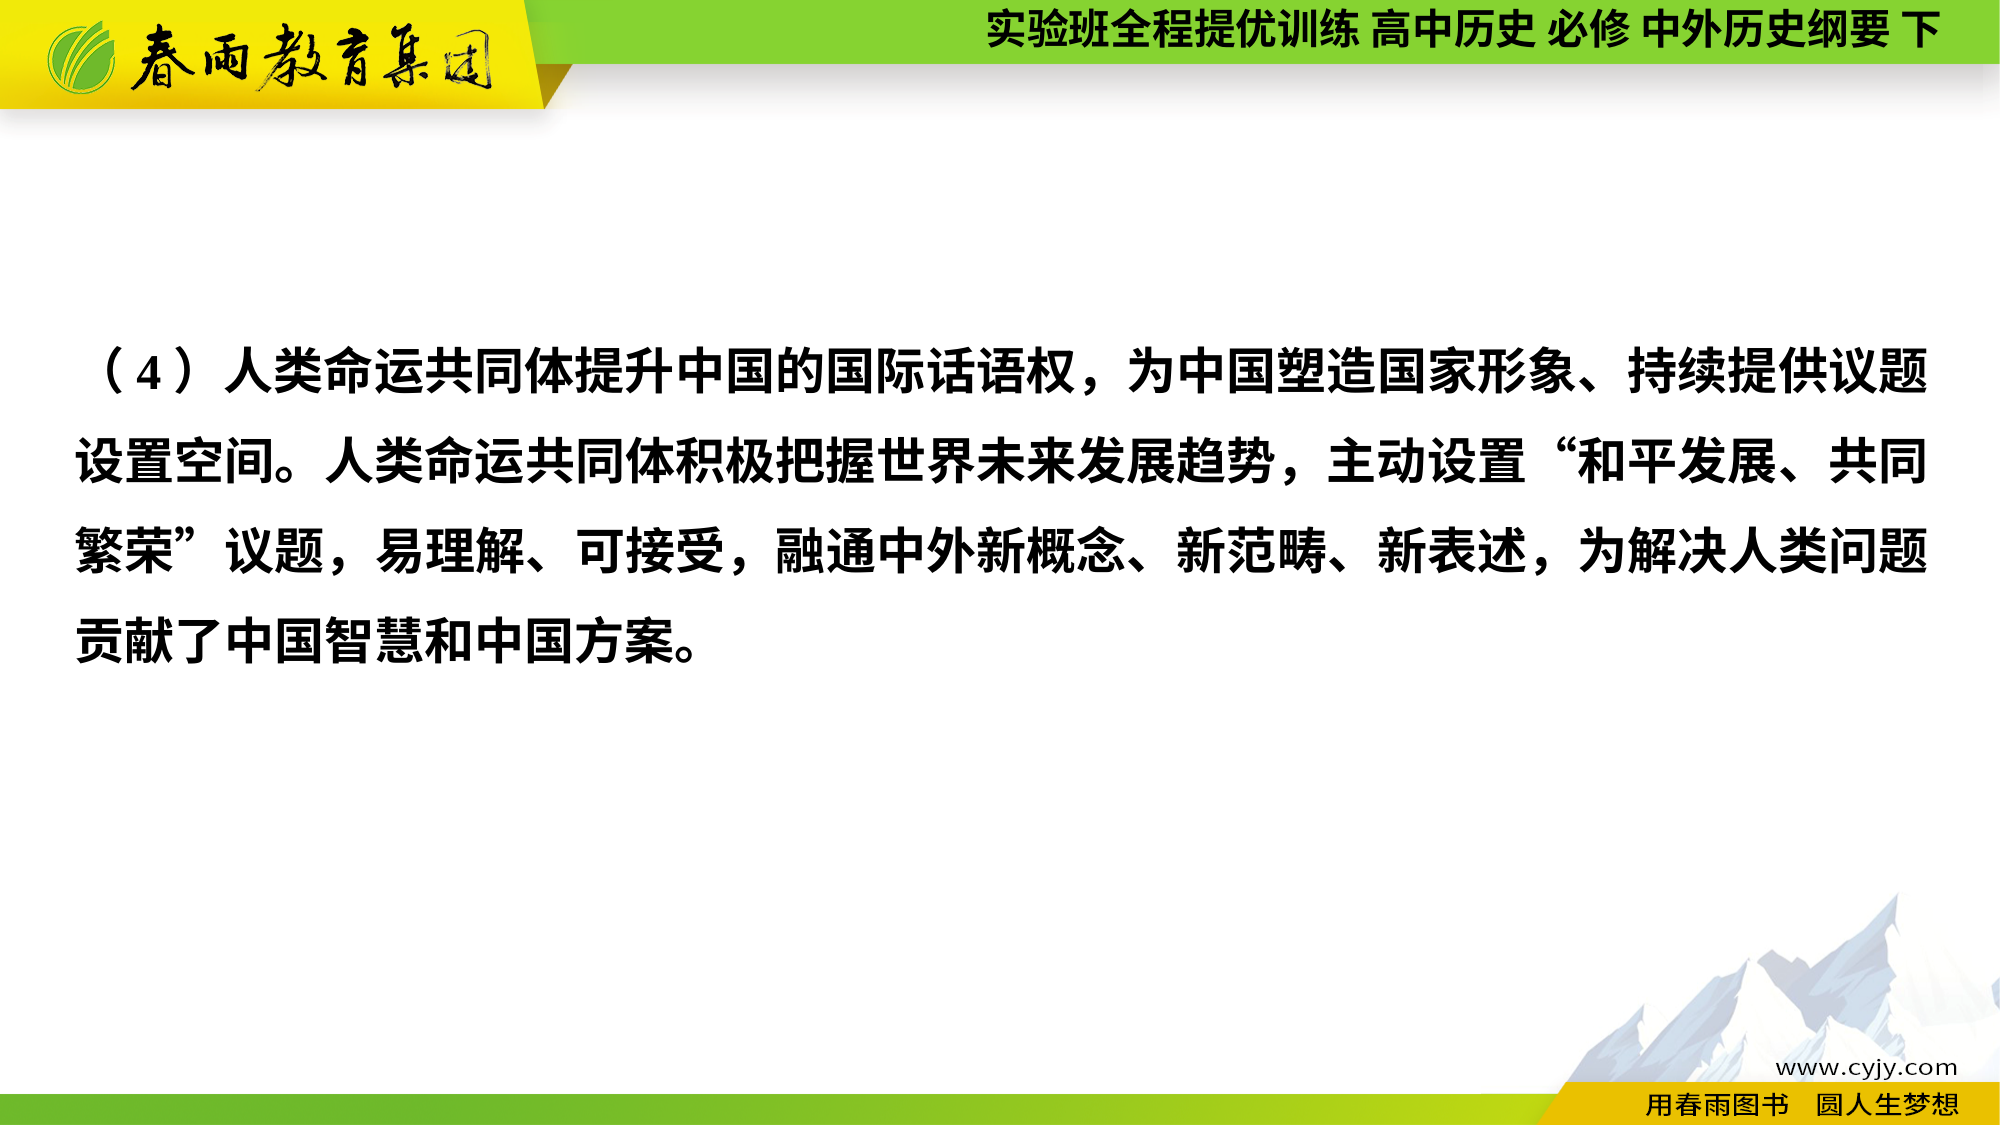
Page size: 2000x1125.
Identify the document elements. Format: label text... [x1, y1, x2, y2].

picture [0, 0, 2000, 1125]
list （4）人类命运共同体提升中国的国际话语权，为中国塑造国家形象、持续提供议题设置空间。人类命运共同体积极把握世界未来发展趋势，主动设置“和平发展、共同繁荣”议题，易理解、可接受，融通中外新概念、新范畴、新表述，为解决人类问题贡献了中国智慧和中国方案。 [59, 301, 1944, 669]
